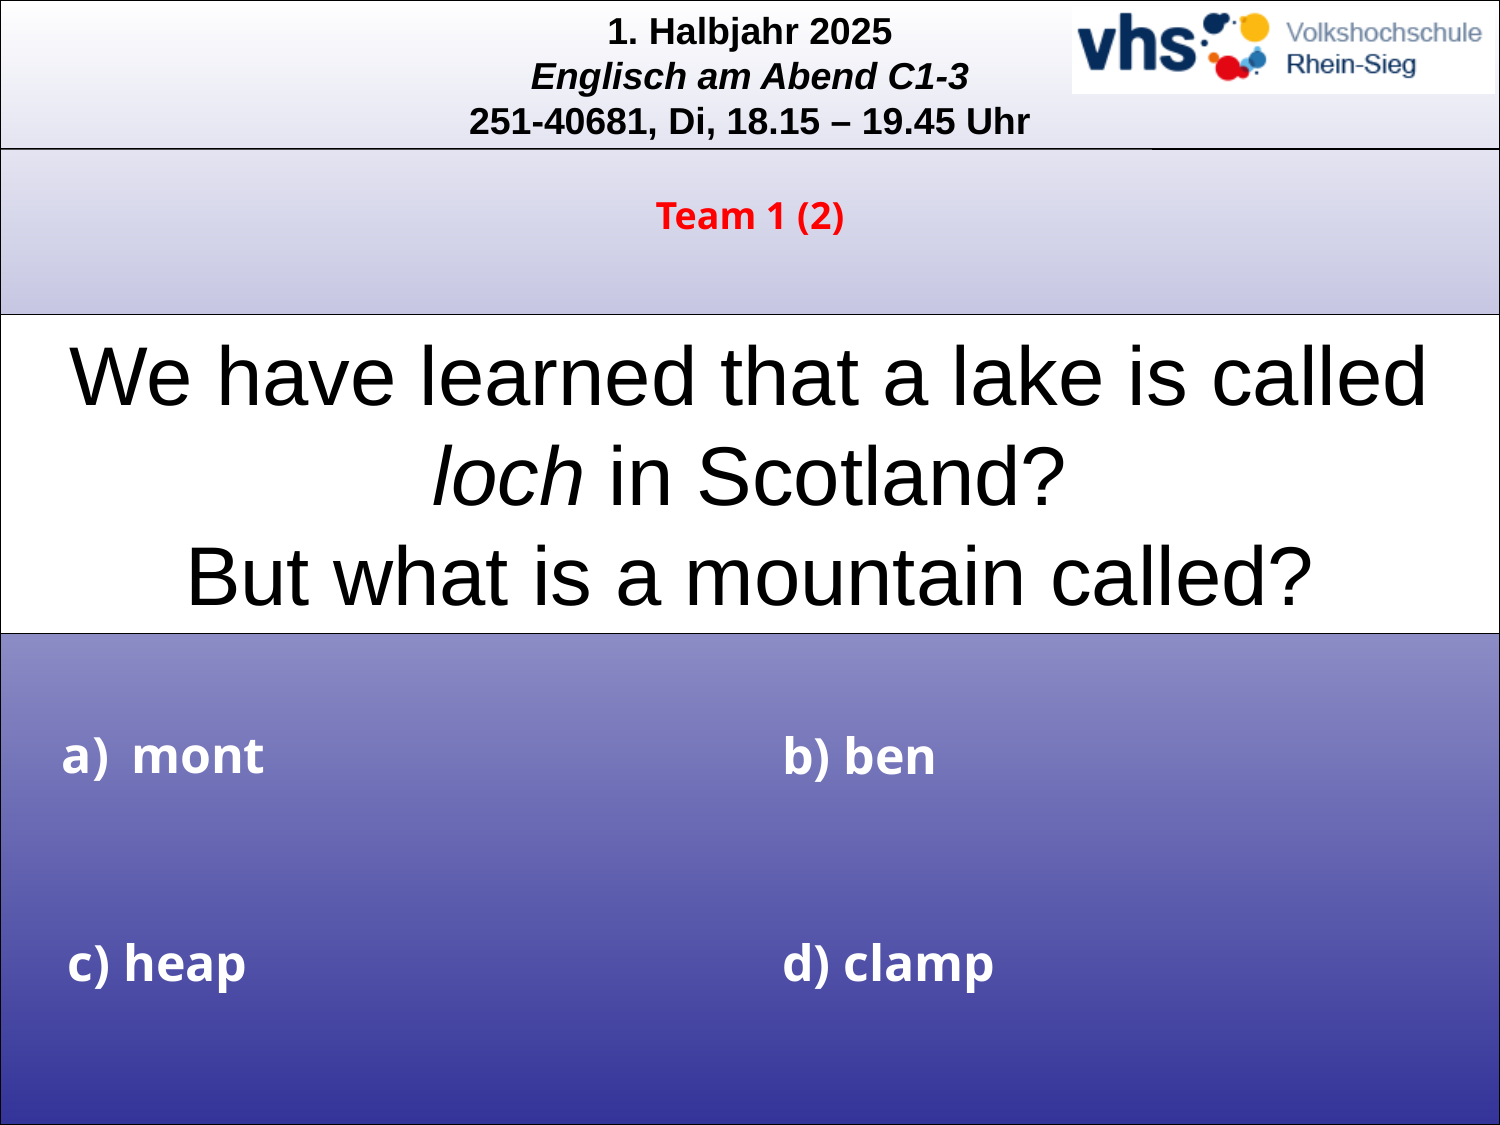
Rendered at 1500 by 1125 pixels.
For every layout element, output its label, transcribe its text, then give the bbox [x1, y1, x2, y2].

title We have learned that a lake is called loch in Scotland? But what is a mountain called? [0, 314, 1500, 634]
text_box b) ben [767, 717, 1435, 792]
text_box c) heap [53, 924, 721, 1000]
text_box mont [47, 716, 715, 791]
text_box d) clamp [767, 924, 1500, 1000]
text_box Team 1 (2) [0, 184, 1500, 245]
picture [1072, 7, 1495, 94]
